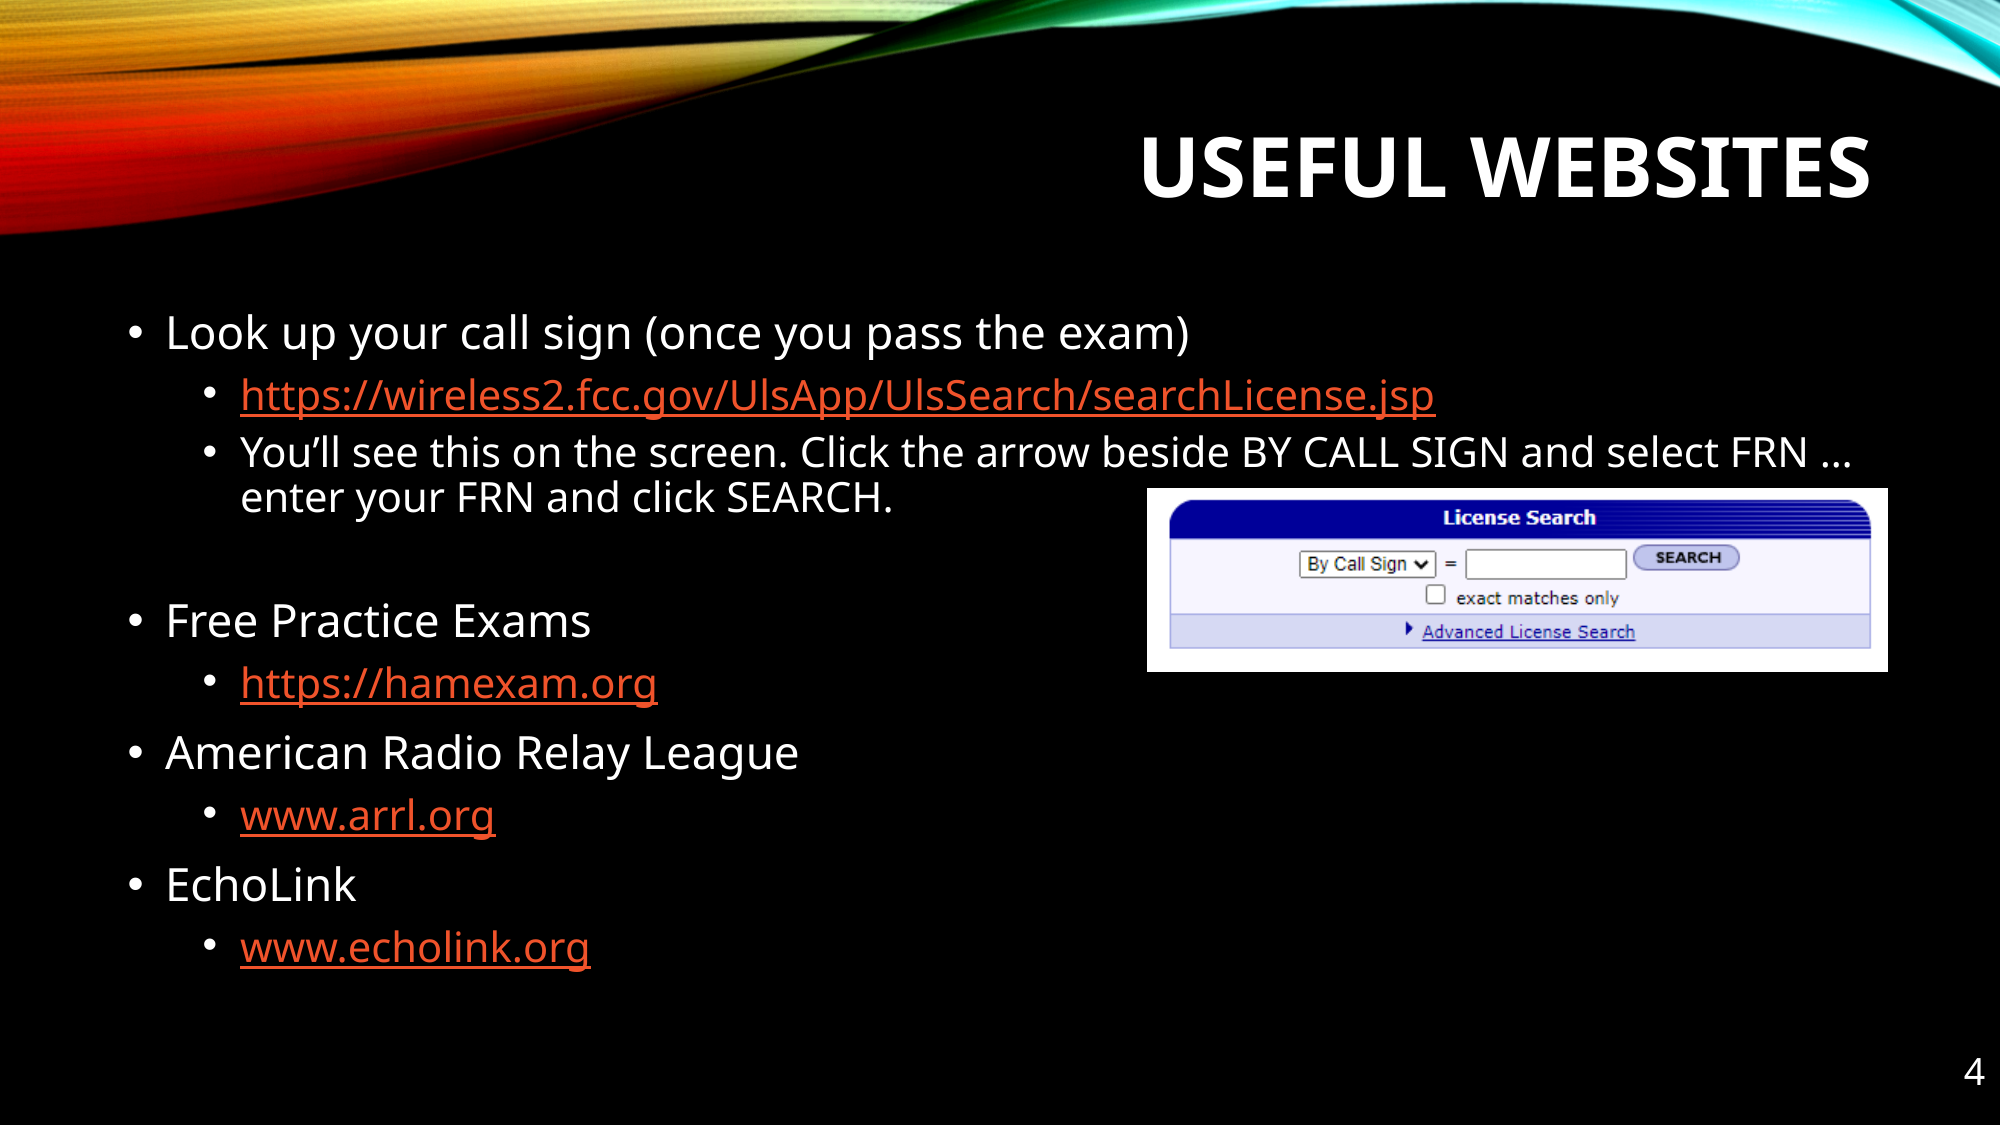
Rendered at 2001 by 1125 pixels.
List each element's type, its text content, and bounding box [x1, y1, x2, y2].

title USEFUL WEBSITES [474, 64, 1888, 277]
text_box 4 [1887, 1040, 2000, 1107]
picture [0, 0, 2000, 237]
list Look up your call sign (once you pass the exam) https://wireless2.fcc.gov/UlsApp/UlsSearch/searchLicense.jsp You’ll see this on the screen. Click the arrow beside BY CALL SIGN and select FRN … enter your FRN and click SEARCH. Free Practice Exams https://hamexam.org American Radio Relay League www.arrl.org EchoLink www.echolink.org [112, 302, 1888, 1091]
picture [1146, 488, 1888, 672]
